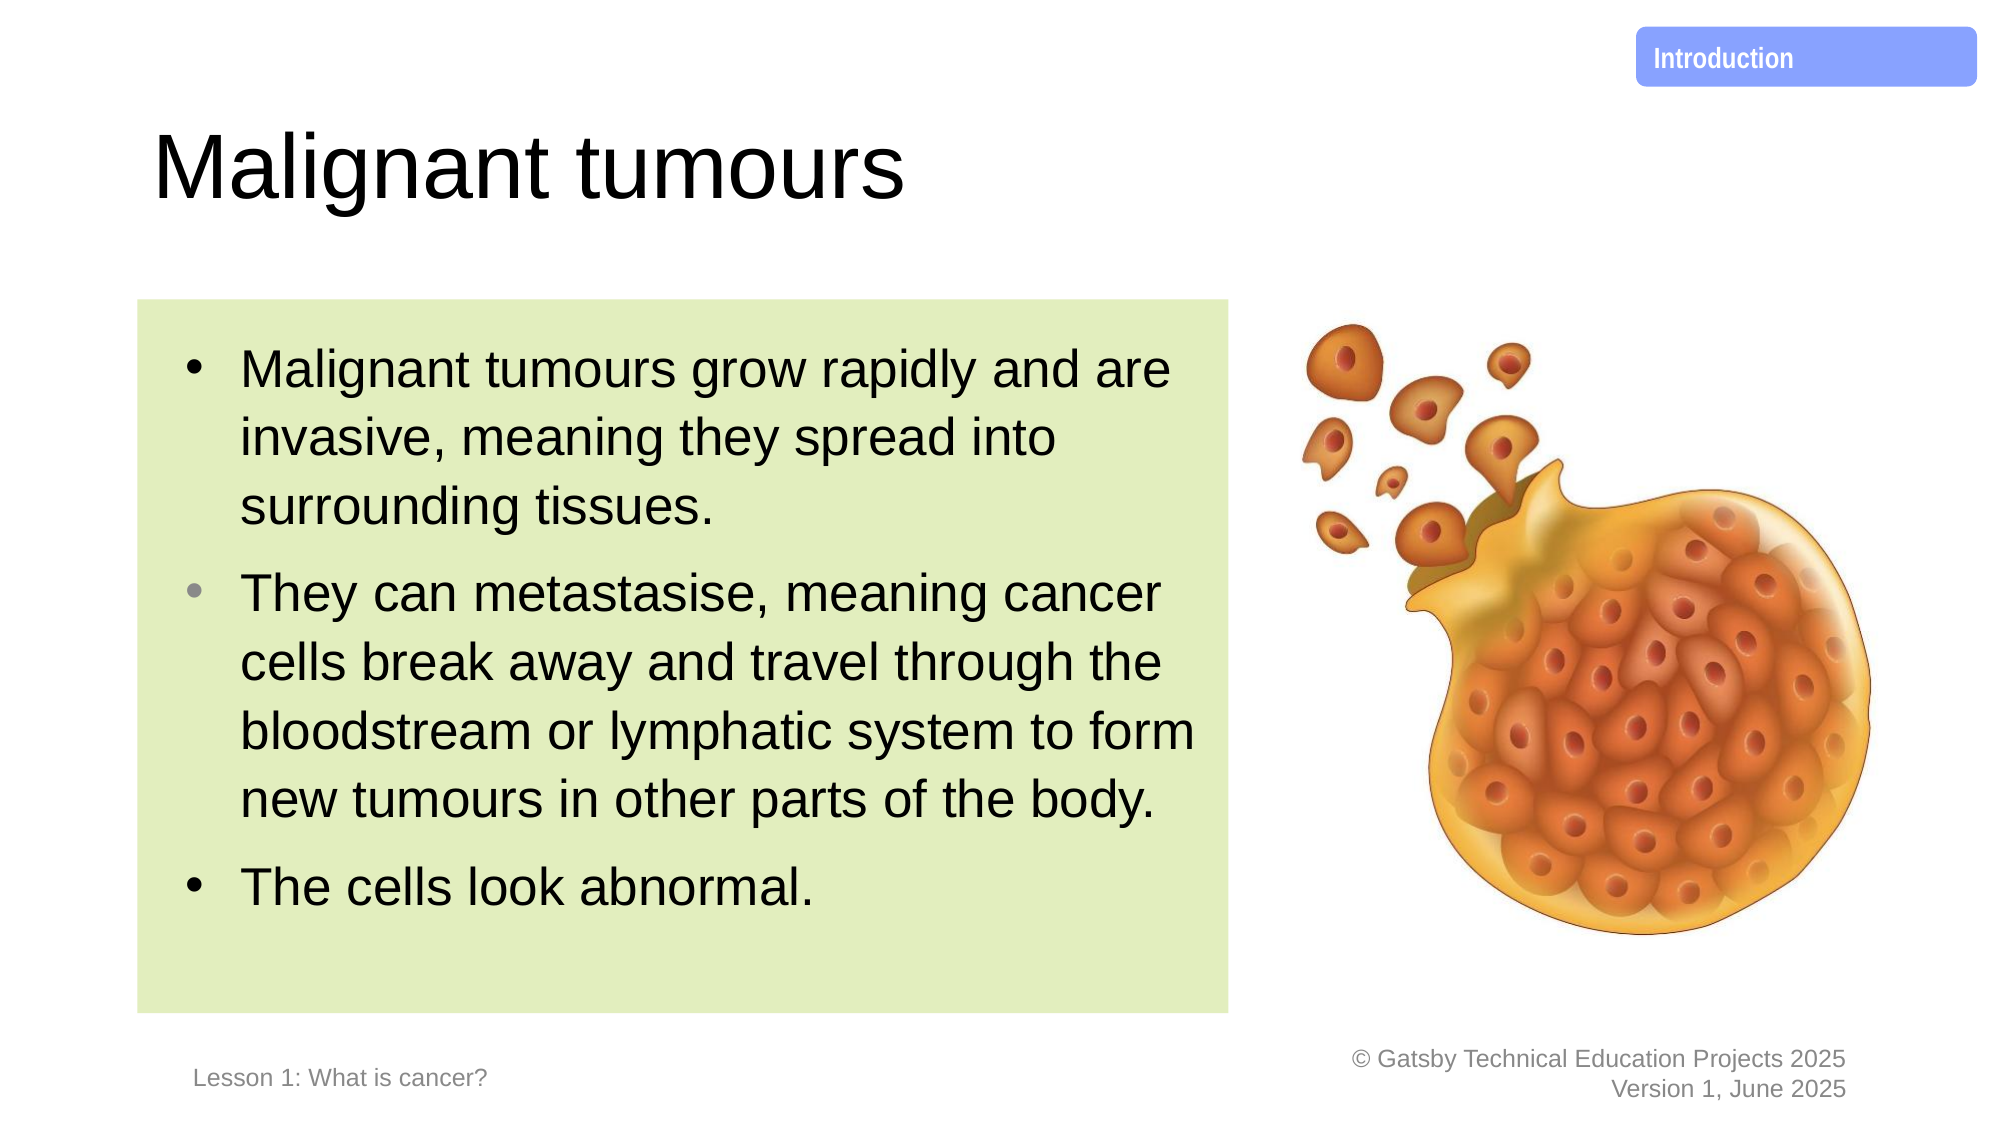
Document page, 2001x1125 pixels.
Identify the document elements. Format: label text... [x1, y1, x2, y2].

text_box Introduction [1636, 26, 1978, 87]
title Malignant tumours [137, 59, 1863, 278]
list Lesson 1: What is cancer? [177, 1045, 869, 1106]
list What is cancer? [110, 1029, 801, 1090]
list Malignant tumours grow rapidly and are invasive, meaning they spread into surrounding tissues. They can metastasise, meaning cancer cells break away and travel through the bloodstream or lymphatic system to form new tumours in other parts of the body. The cells look abnormal. [137, 299, 1229, 1014]
picture [1285, 310, 1958, 940]
